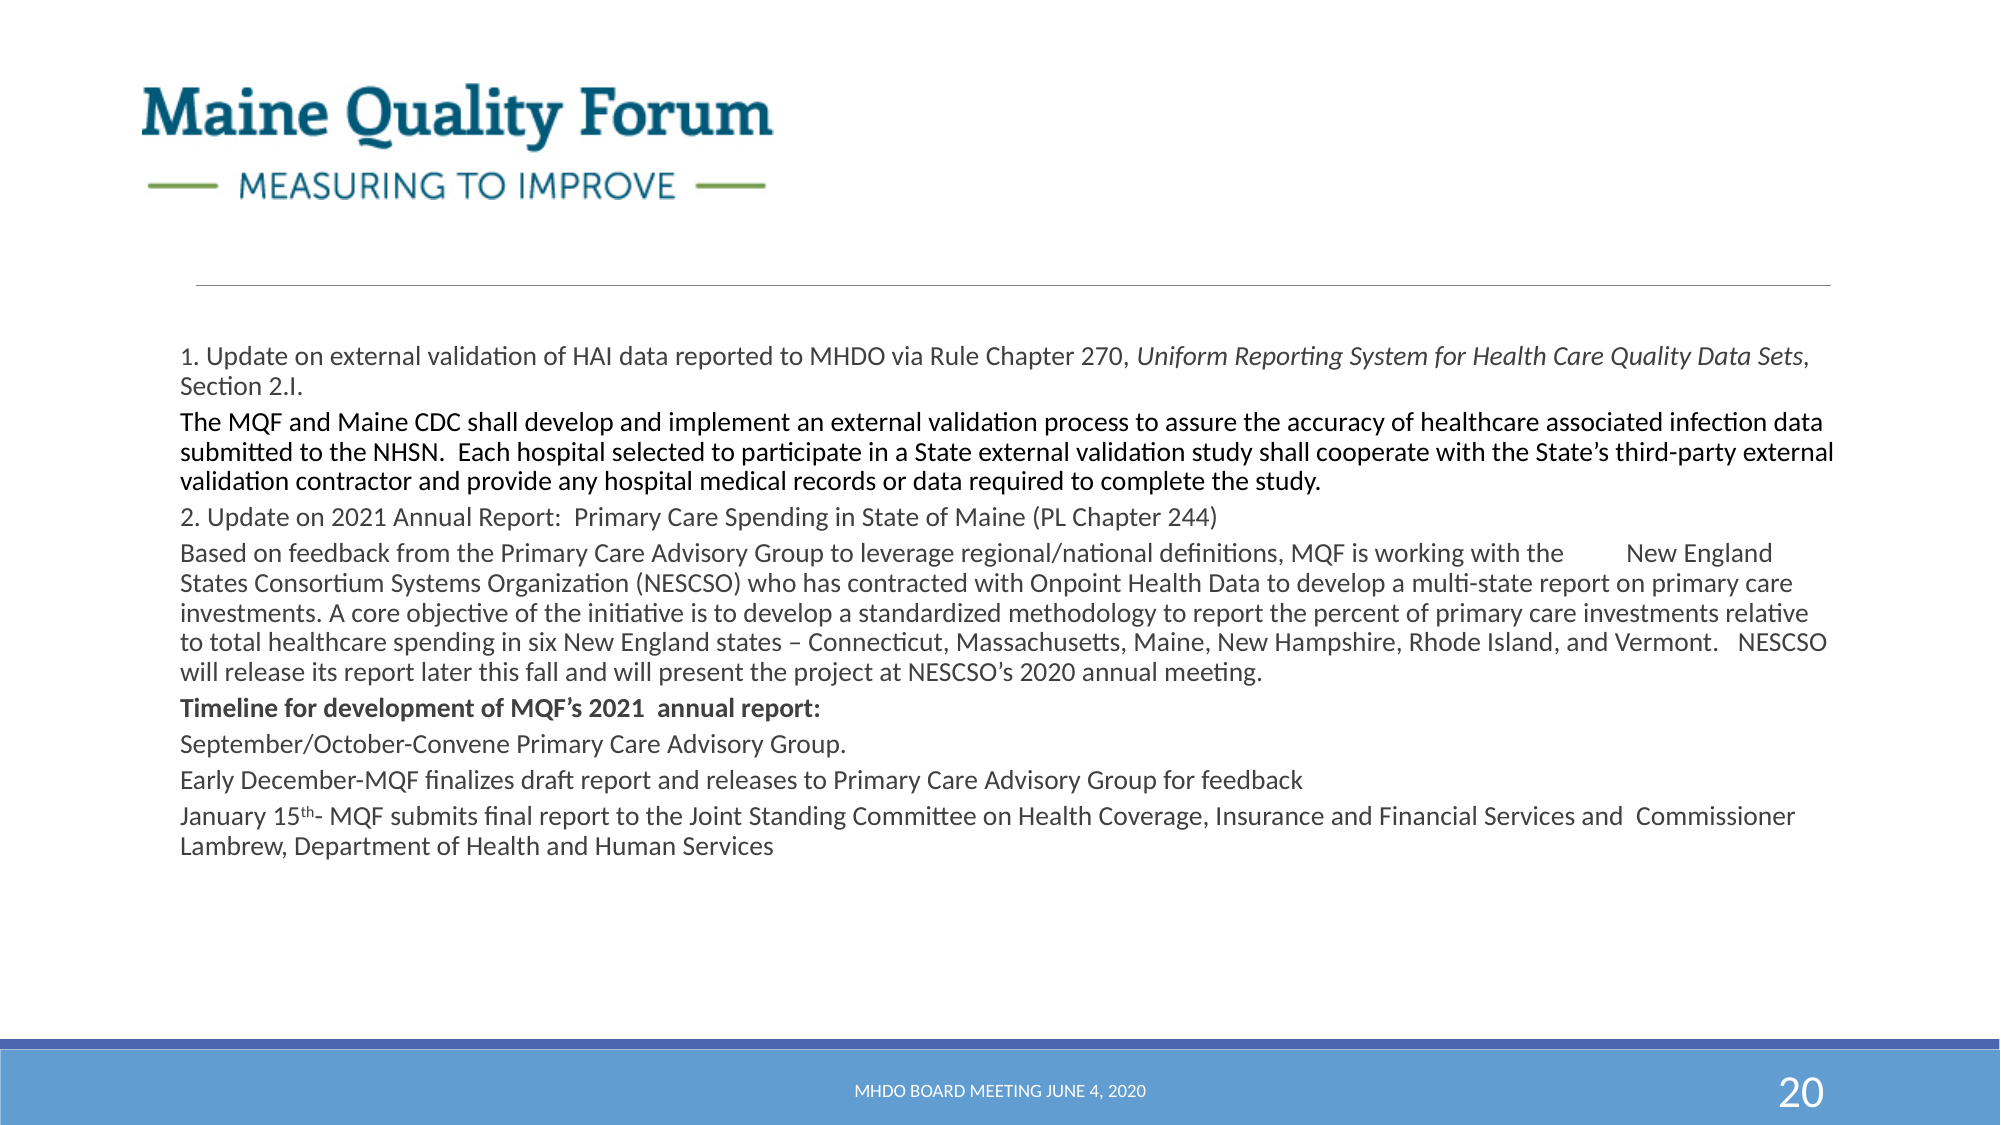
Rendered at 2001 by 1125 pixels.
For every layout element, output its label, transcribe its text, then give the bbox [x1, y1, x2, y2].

slide_number 20 [1624, 1059, 1840, 1120]
list 1. Update on external validation of HAI data reported to MHDO via Rule Chapter 270, Uniform Reporting System for Health Care Quality Data Sets, Section 2.I. The MQF and Maine CDC shall develop and implement an external validation process to assure the accuracy of healthcare associated infection data submitted to the NHSN. Each hospital selected to participate in a State external validation study shall cooperate with the State’s third-party external validation contractor and provide any hospital medical records or data required to complete the study. 2. Update on 2021 Annual Report: Primary Care Spending in State of Maine (PL Chapter 244) Based on feedback from the Primary Care Advisory Group to leverage regional/national definitions, MQF is working with the New England States Consortium Systems Organization (NESCSO) who has contracted with Onpoint Health Data to develop a multi-state report on primary care investments. A core objective of the initiative is to develop a standardized methodology to report the percent of primary care investments relative to total healthcare spending in six New England states – Connecticut, Massachusetts, Maine, New Hampshire, Rhode Island, and Vermont. NESCSO will release its report later this fall and will present the project at NESCSO’s 2020 annual meeting. Timeline for development of MQF’s 2021 annual report: September/October-Convene Primary Care Advisory Group. Early December-MQF finalizes draft report and releases to Primary Care Advisory Group for feedback January 15th- MQF submits final report to the Joint Standing Committee on Health Coverage, Insurance and Financial Services and Commissioner Lambrew, Department of Health and Human Services [180, 334, 1840, 963]
picture [141, 82, 774, 200]
footer MHDO Board Meeting June 4, 2020 [604, 1059, 1396, 1120]
